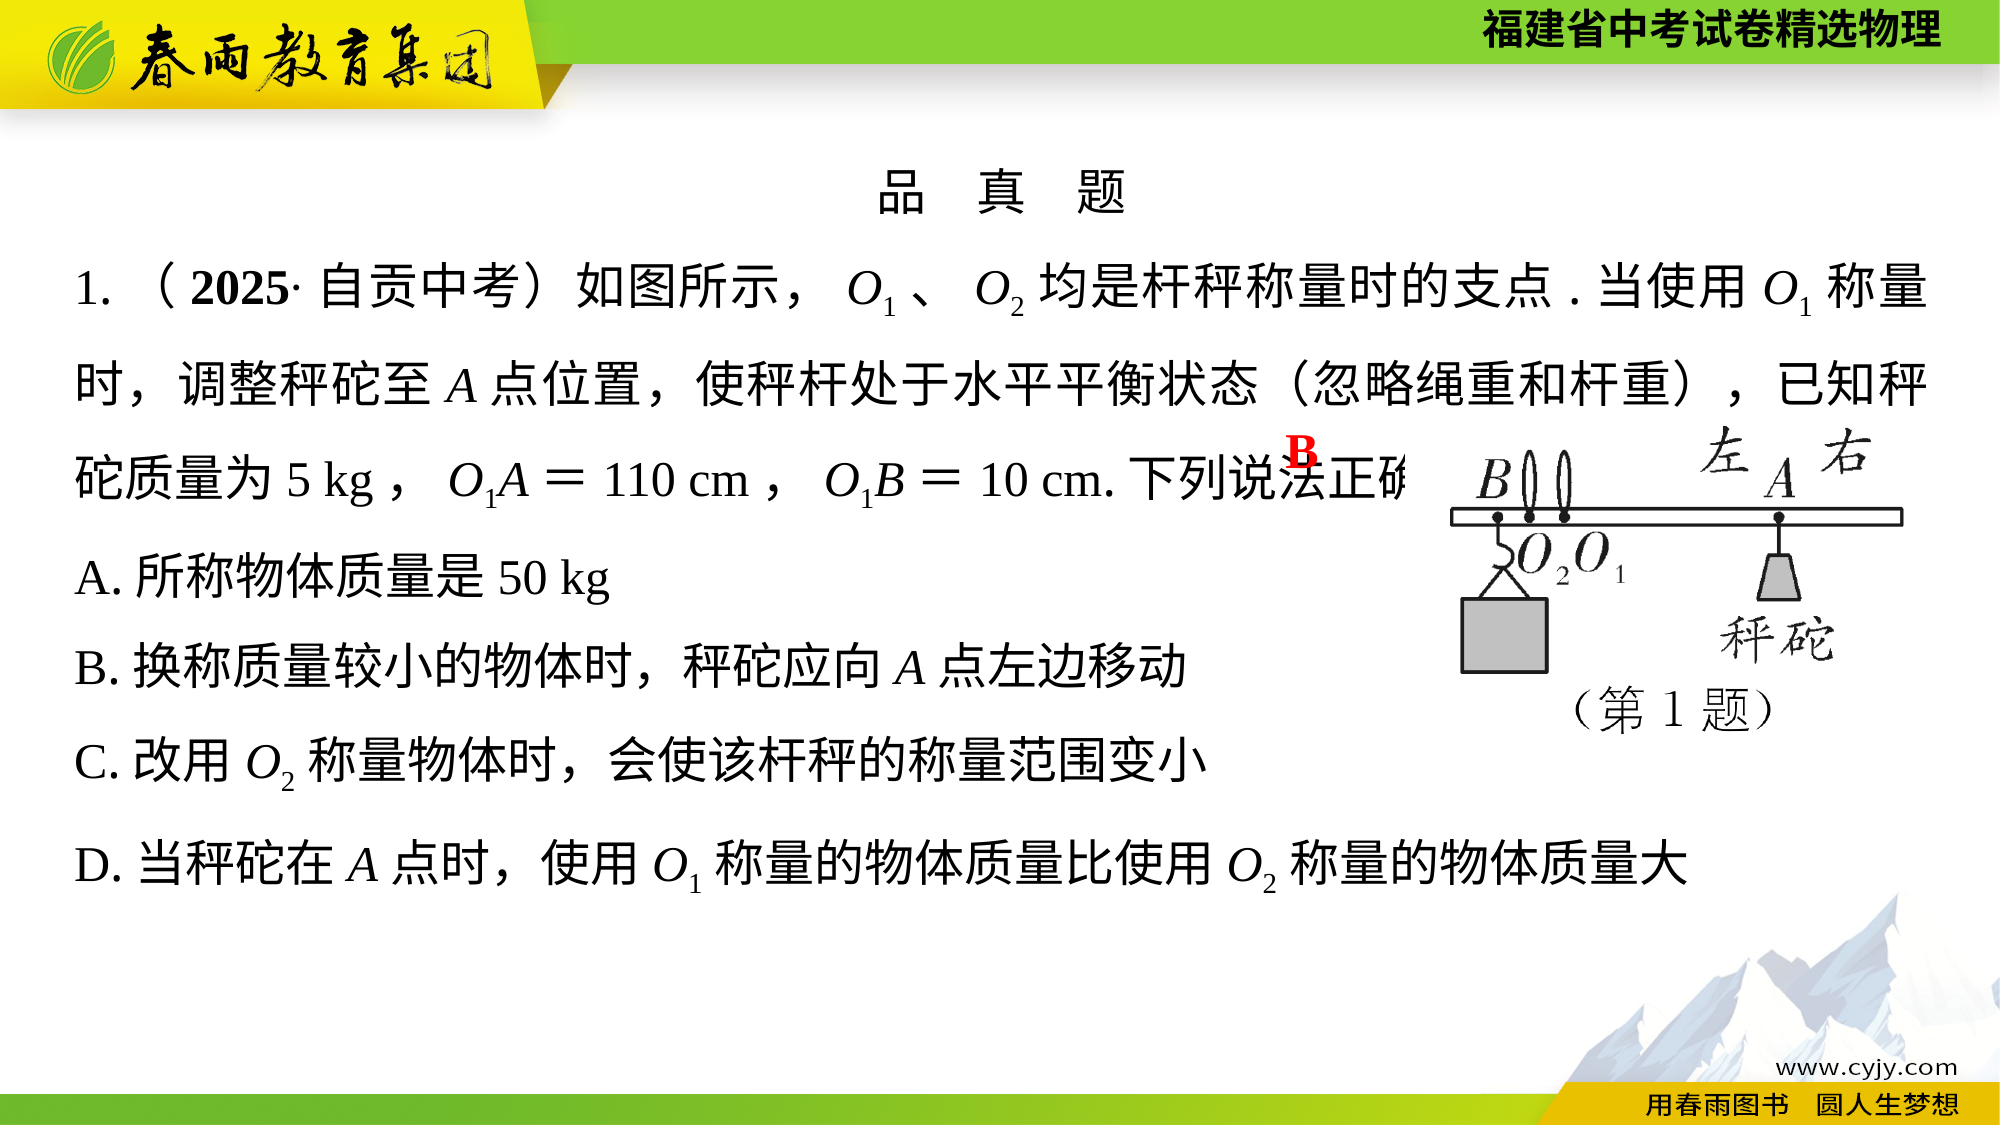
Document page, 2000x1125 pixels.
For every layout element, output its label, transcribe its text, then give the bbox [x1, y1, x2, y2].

picture [0, 0, 2000, 1125]
list 品 真 题 1.（2025∙自贡中考）如图所示，O1、O2均是杆秤称量时的支点.当使用O1称量时，调整秤砣至A点位置，使秤杆处于水平平衡状态（忽略绳重和杆重），已知秤砣质量为5 kg，O1A＝110 cm，O1B＝10 cm.下列说法正确的是（ ）. A.所称物体质量是50 kg B.换称质量较小的物体时，秤砣应向A点左边移动 C.改用O2称量物体时，会使该杆秤的称量范围变小 D.当秤砣在A点时，使用O1称量的物体质量比使用O2称量的物体质量大 [59, 122, 1944, 865]
text_box B [1270, 411, 1334, 487]
